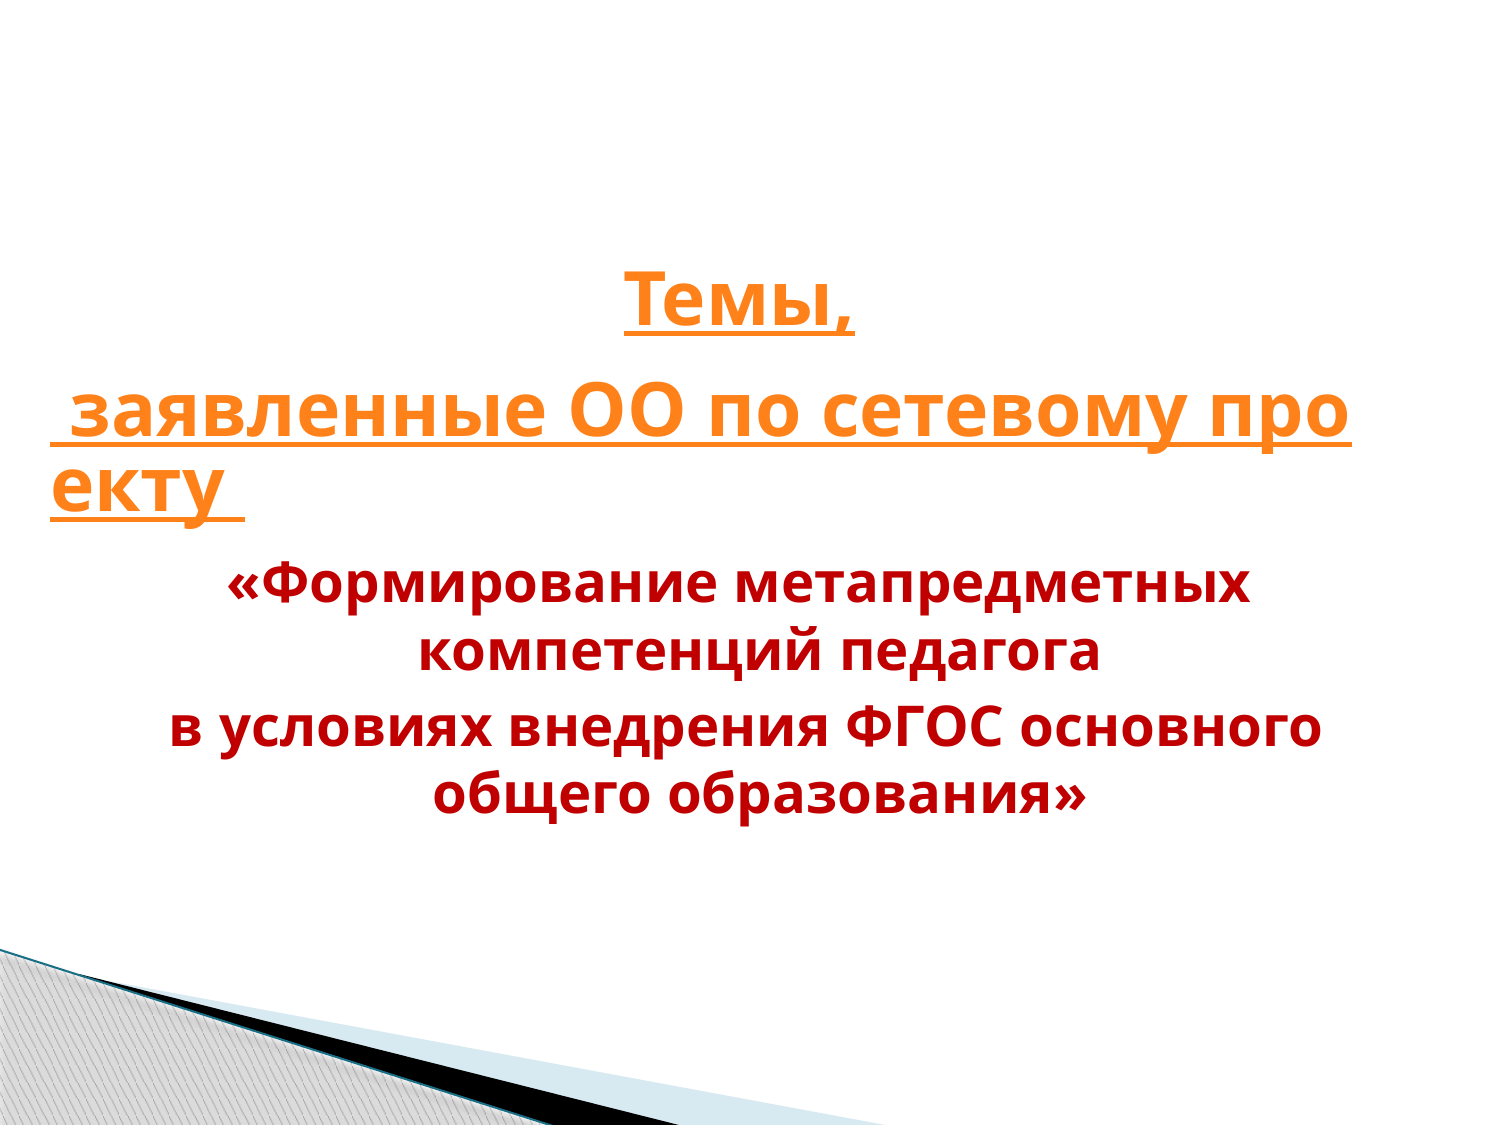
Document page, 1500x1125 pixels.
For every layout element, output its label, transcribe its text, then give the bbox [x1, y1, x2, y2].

list Темы, заявленные ОО по сетевому проекту «Формирование метапредметных компетенций педагога в условиях внедрения ФГОС основного общего образования» [35, 243, 1425, 986]
